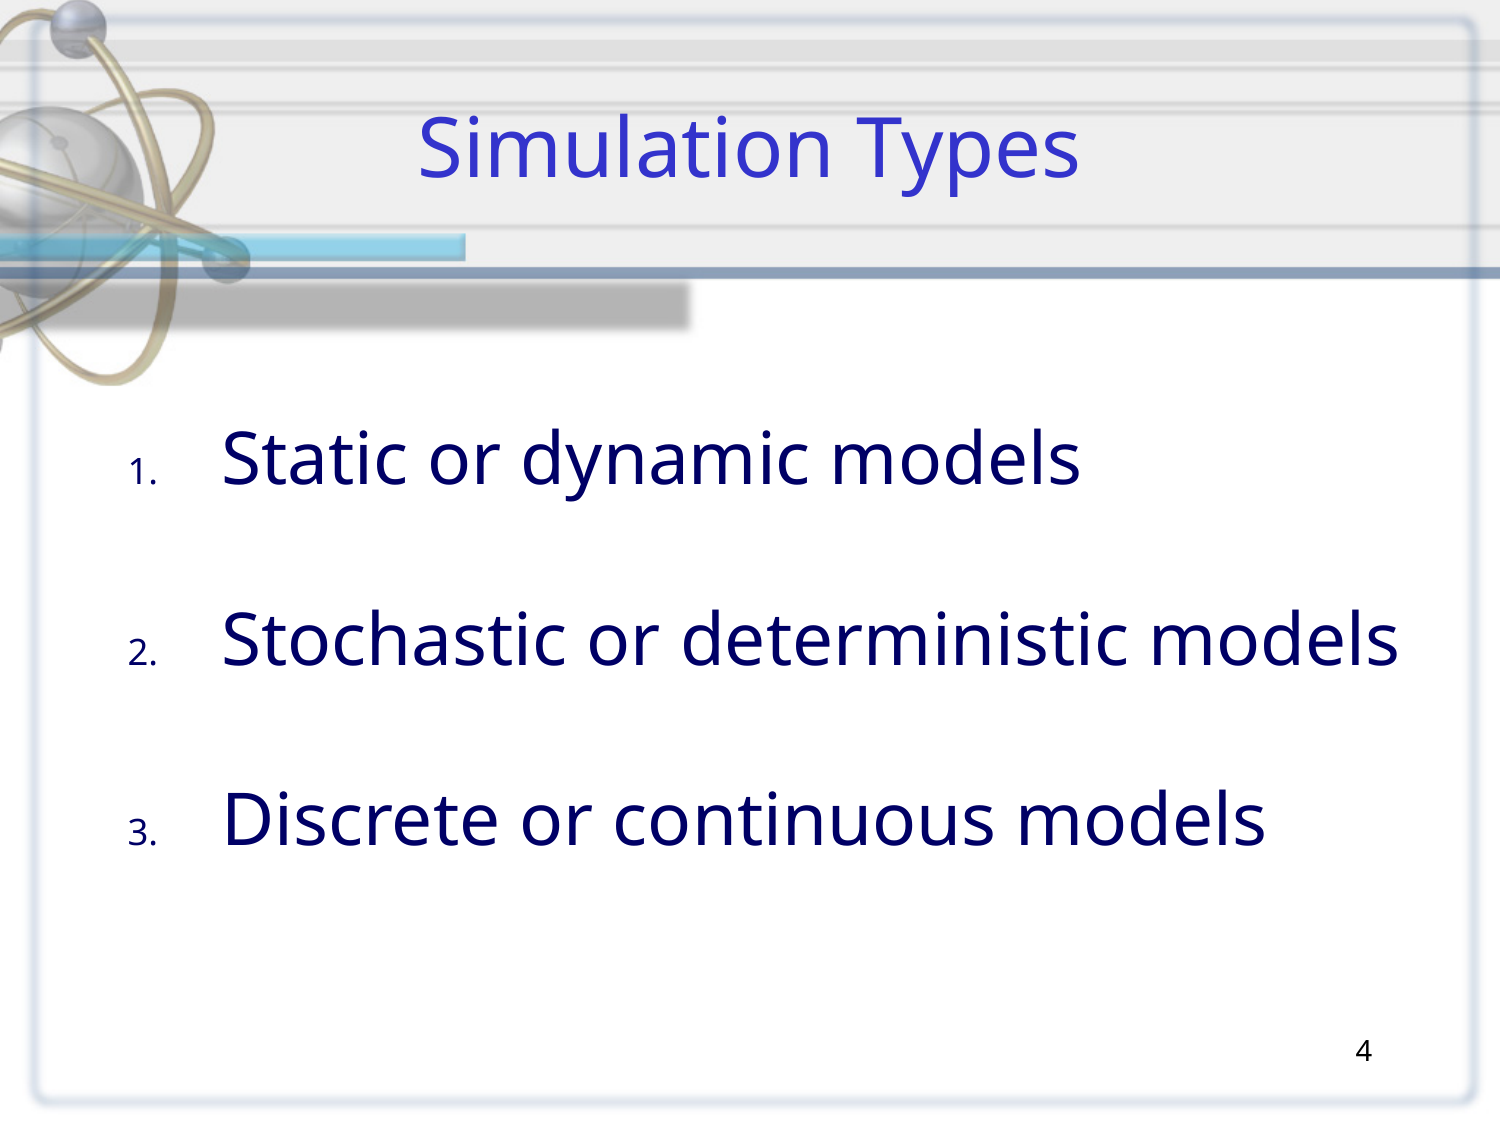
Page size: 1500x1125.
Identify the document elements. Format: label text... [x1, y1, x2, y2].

list Static or dynamic models Stochastic or deterministic models Discrete or continuous models [112, 324, 1466, 1001]
title Simulation Types [112, 49, 1388, 238]
slide_number 4 [1074, 1024, 1388, 1101]
picture [0, 0, 1500, 1125]
